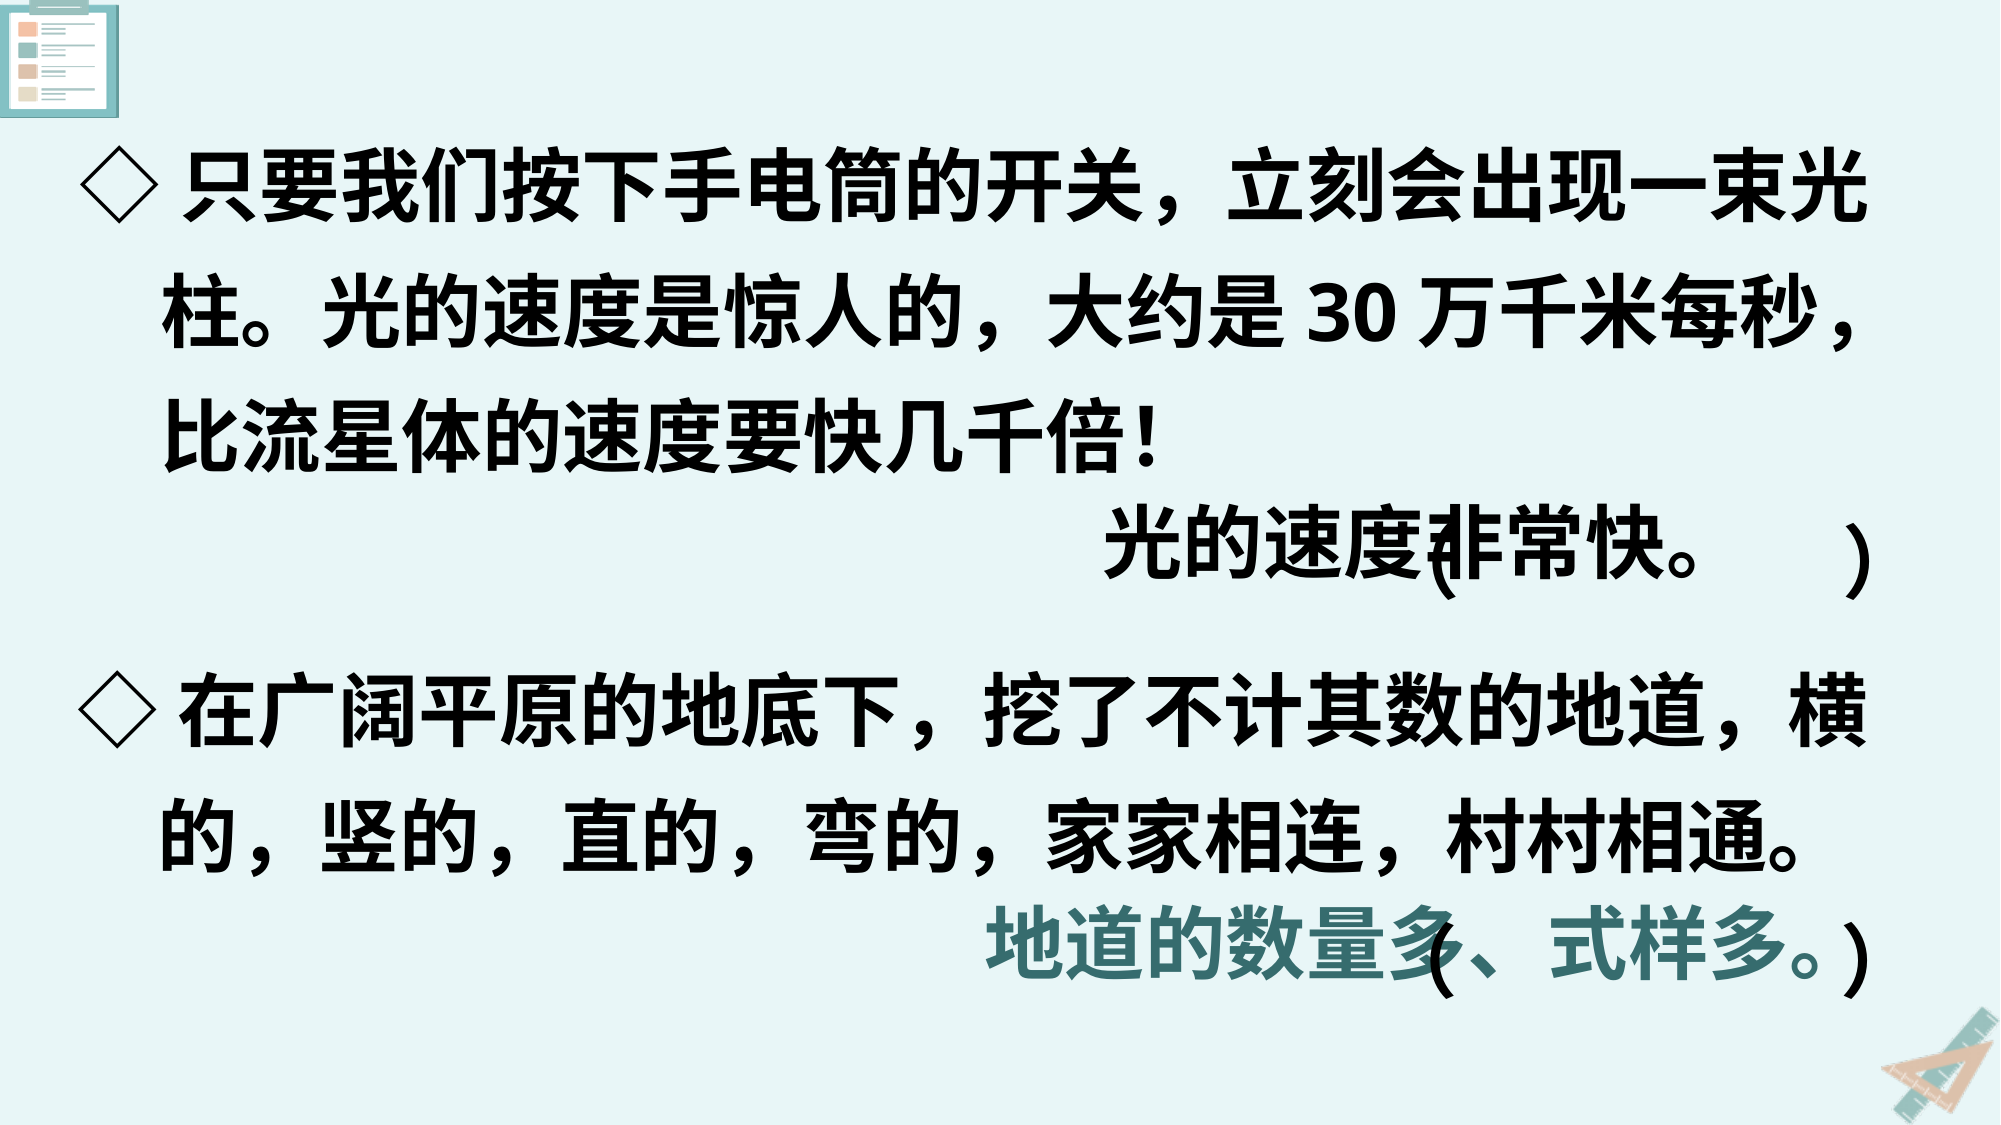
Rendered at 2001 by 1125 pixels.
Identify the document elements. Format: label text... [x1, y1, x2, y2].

picture [0, 0, 119, 119]
text_box ◇在广阔平原的地底下，挖了不计其数的地道，横 的，竖的，直的，弯的，家家相连，村村相通。 （ ） [62, 623, 1937, 1015]
text_box ◇只要我们按下手电筒的开关，立刻会出现一束光 柱。光的速度是惊人的，大约是30万千米每秒， 比流星体的速度要快几千倍！ （ ） [64, 98, 1939, 616]
picture [1881, 1006, 2000, 1125]
text_box 光的速度非常快。 [1087, 484, 1762, 596]
